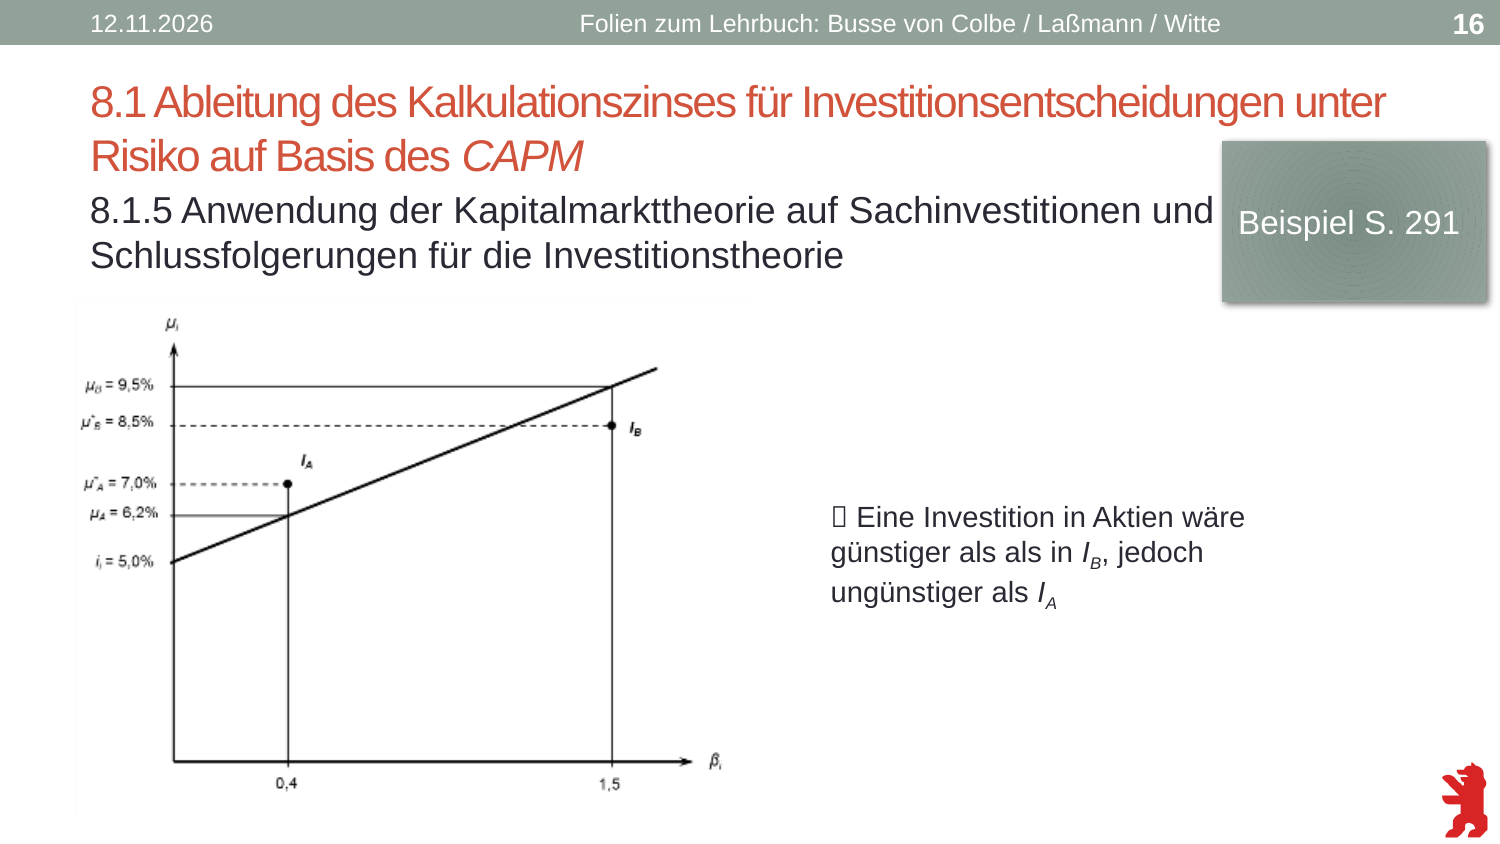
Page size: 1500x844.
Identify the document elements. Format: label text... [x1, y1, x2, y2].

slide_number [75, 2, 550, 43]
title 8.1 Ableitung des Kalkulationszinses für Investitionsentscheidungen unter Risiko auf Basis des CAPM [75, 65, 1425, 178]
footer Folien zum Lehrbuch: Busse von Colbe / Laßmann / Witte [562, 2, 1238, 43]
text_box 8.1.5 Anwendung der Kapitalmarkttheorie auf Sachinvestitionen und Schlussfolgerungen für die Investitionstheorie [74, 178, 1219, 284]
picture [74, 297, 754, 821]
text_box Beispiel S. 291 [1222, 141, 1486, 302]
picture [1434, 760, 1500, 844]
slide_number 16 [1325, 2, 1500, 43]
text_box  Eine Investition in Aktien wäre günstiger als als in IB, jedoch ungünstiger als IA [815, 490, 1326, 620]
